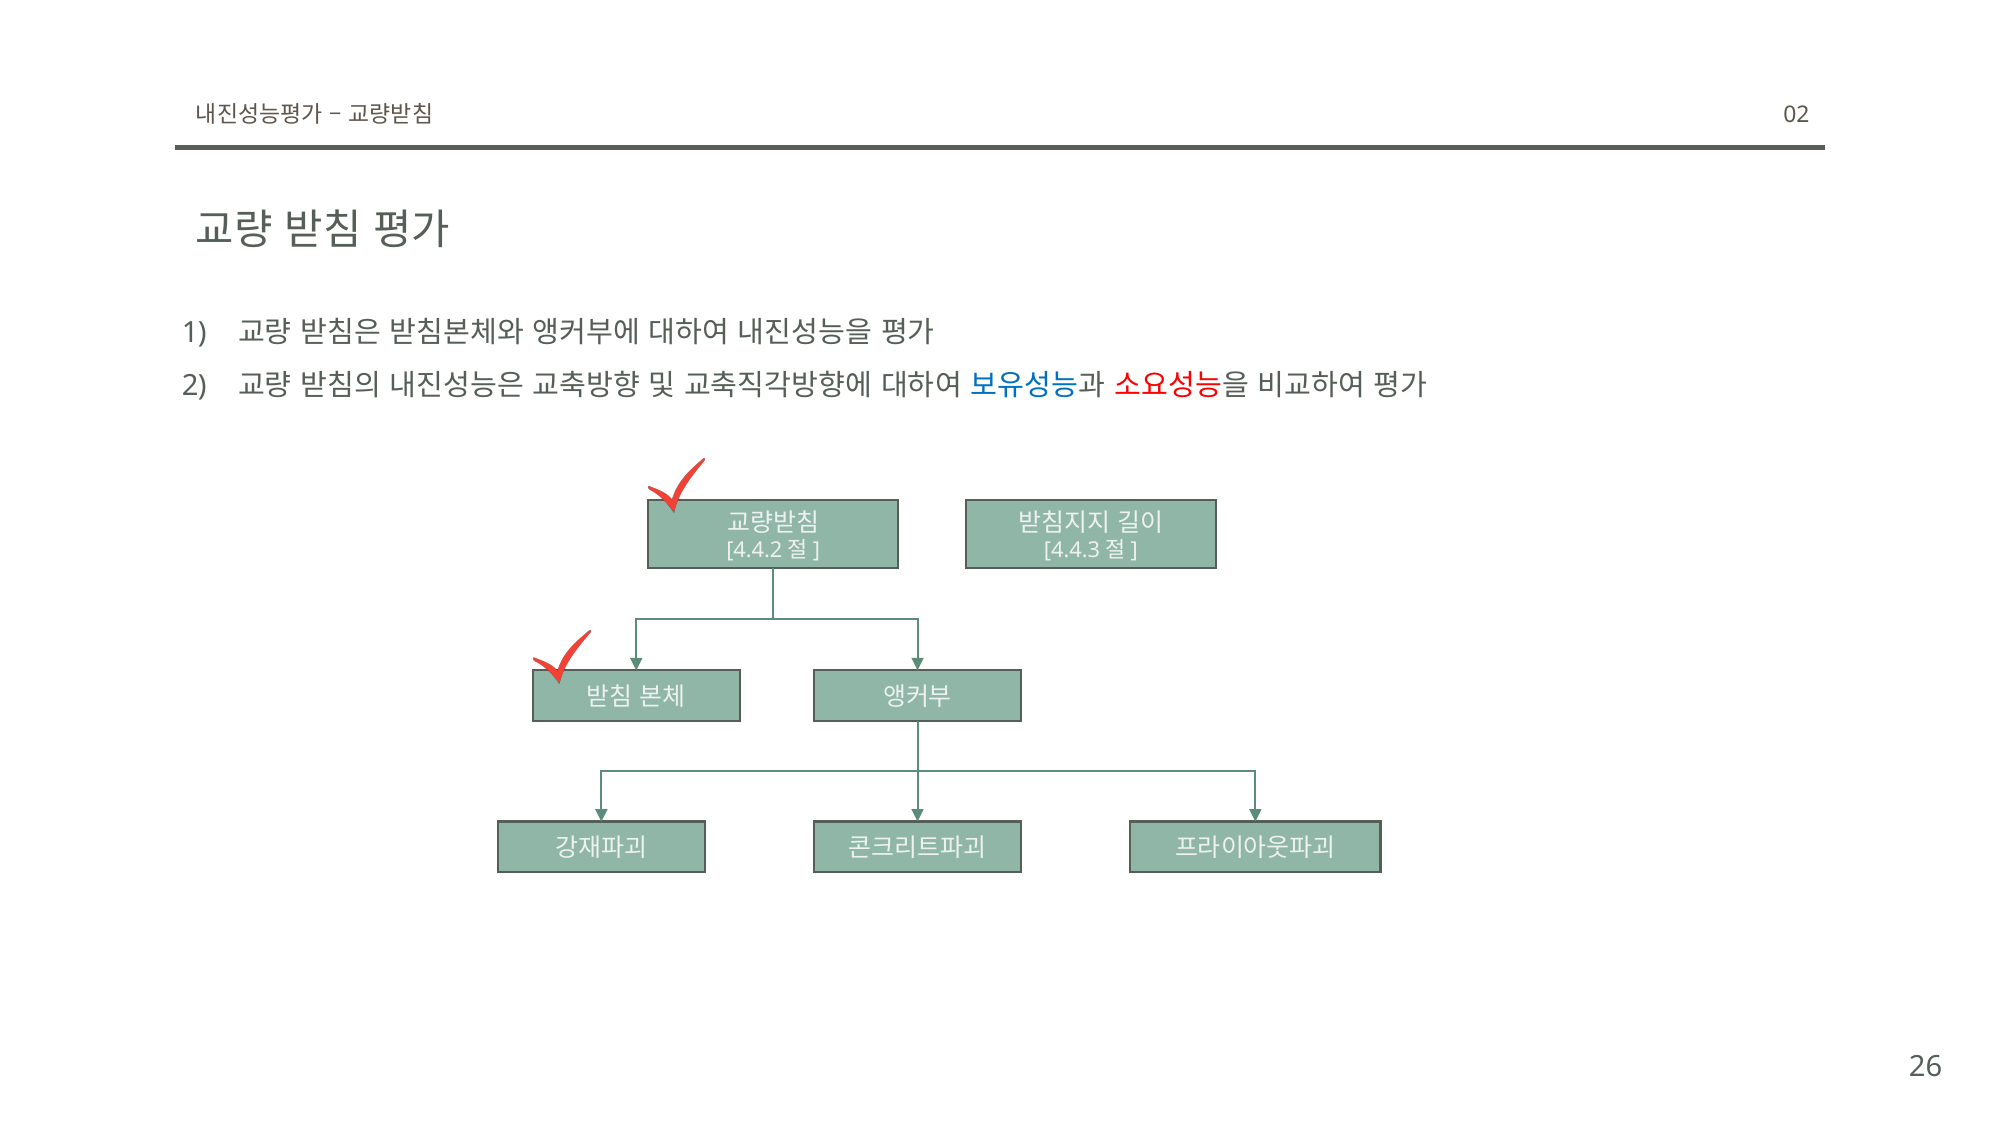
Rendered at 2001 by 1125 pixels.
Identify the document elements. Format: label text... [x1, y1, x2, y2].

text_box 교량 받침은 받침본체와 앵커부에 대하여 내진성능을 평가 교량 받침의 내진성능은 교축방향 및 교축직각방향에 대하여 보유성능과 소요성능을 비교하여 평가 [167, 288, 1825, 409]
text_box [167, 91, 1825, 135]
text_box 26 [1894, 1039, 1958, 1090]
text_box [497, 458, 1381, 873]
text_box 교량 받침 평가 [181, 195, 466, 260]
picture [533, 629, 590, 684]
